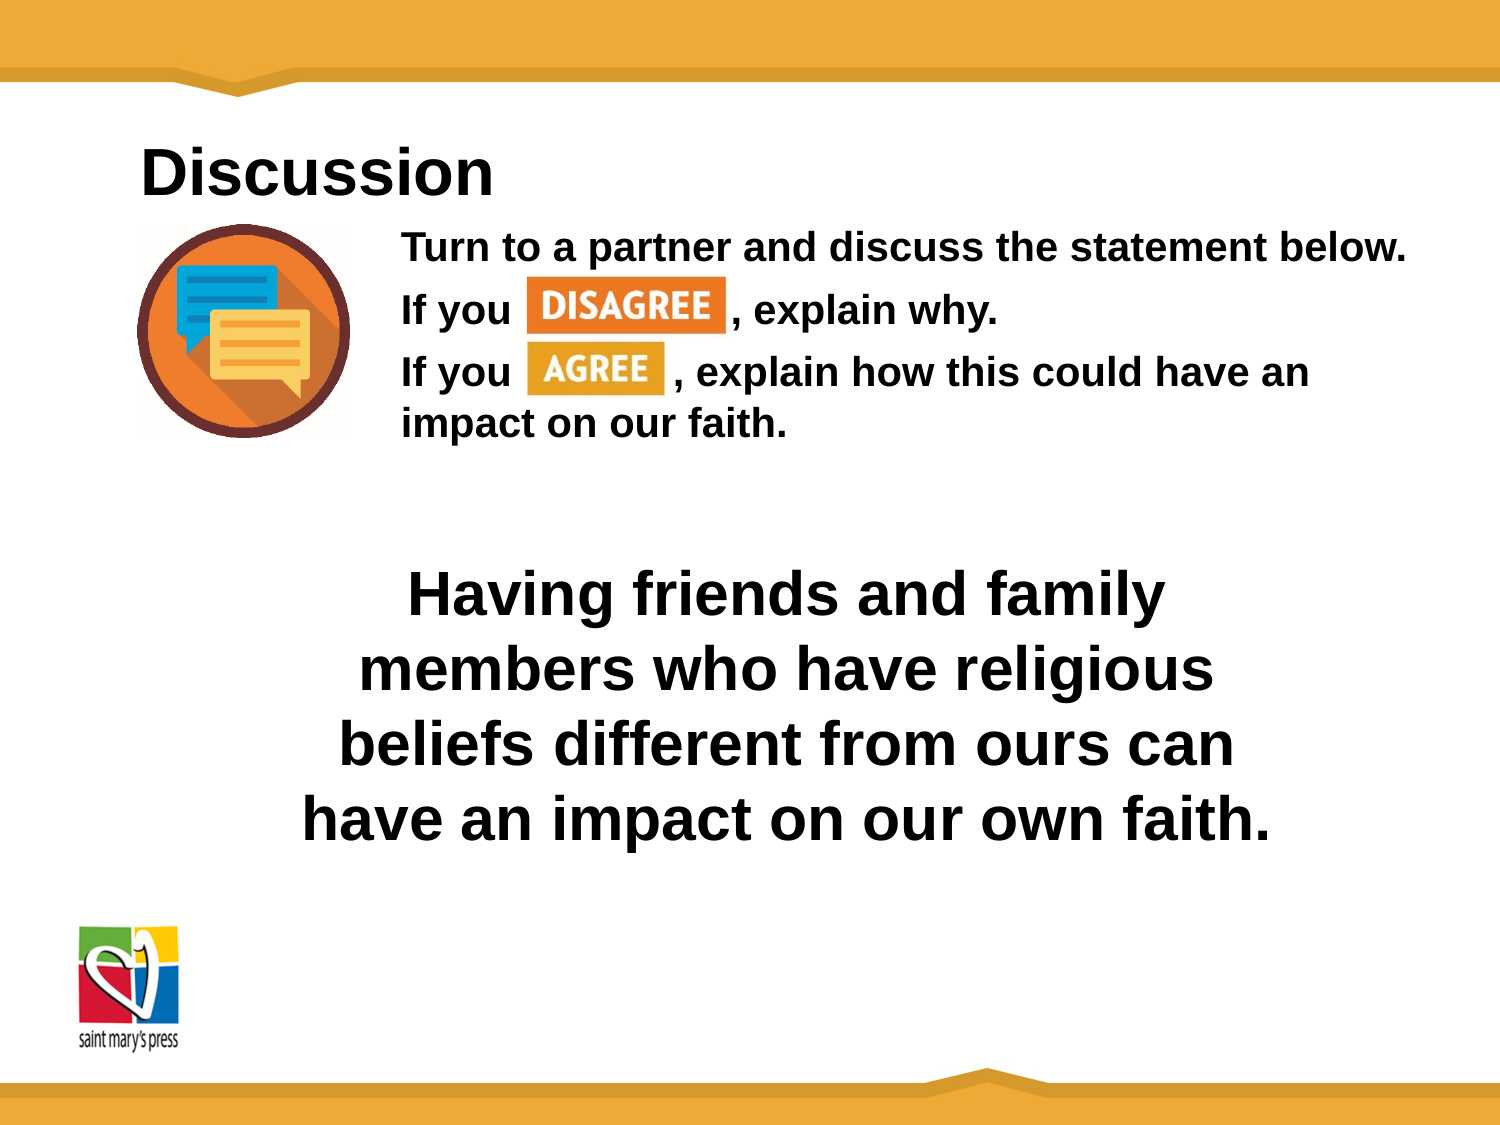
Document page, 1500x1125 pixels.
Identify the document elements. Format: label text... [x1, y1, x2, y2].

picture [0, 0, 1500, 1125]
text_box Discussion [124, 87, 1475, 250]
list Turn to a partner and discuss the statement below. If you , explain why. If you , explain how this could have an impact on our faith. [385, 212, 1436, 538]
text_box Having friends and family members who have religious beliefs different from ours can have an impact on our own faith. [262, 508, 1313, 911]
